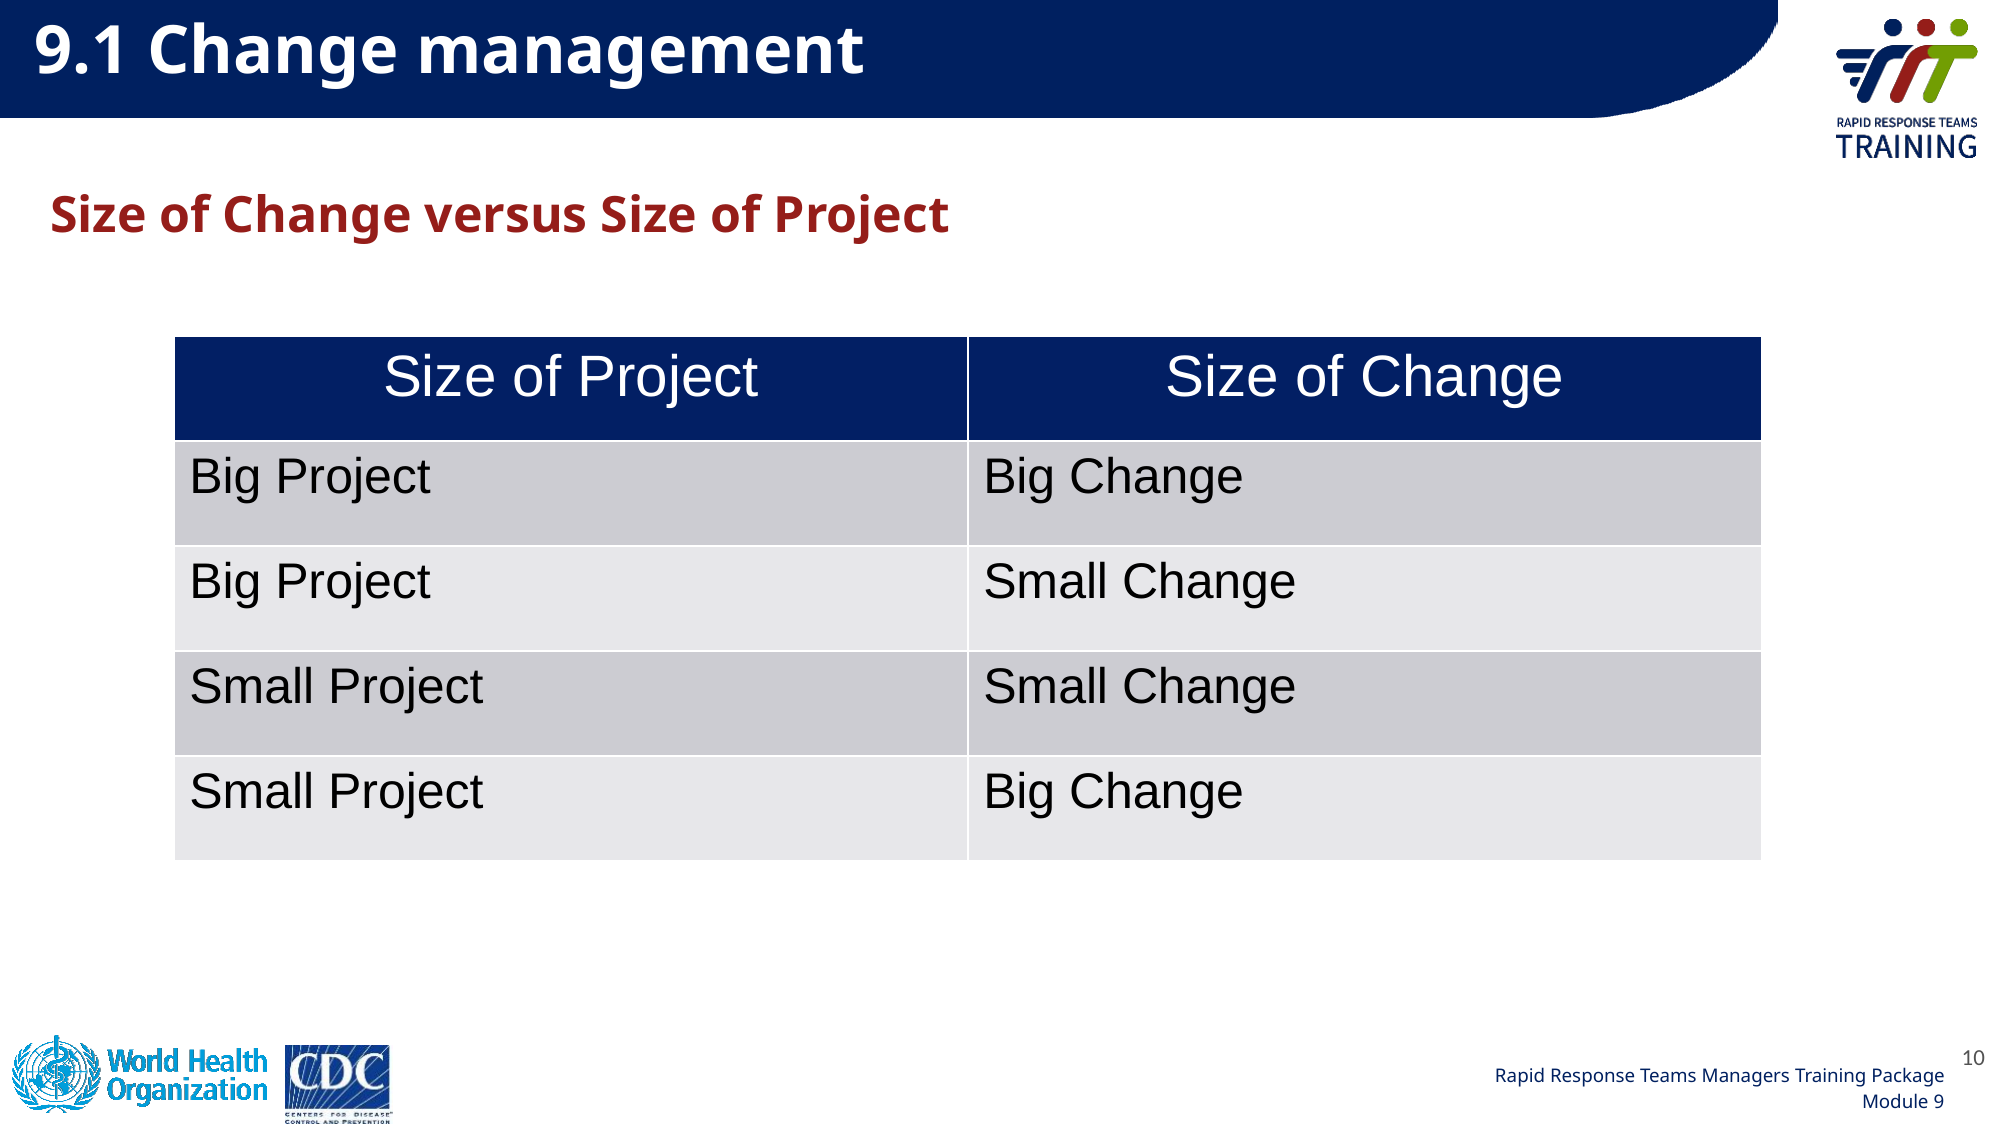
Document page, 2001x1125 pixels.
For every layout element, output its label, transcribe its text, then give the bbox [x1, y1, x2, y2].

table_cell Small Project [175, 652, 967, 755]
text_box 9.1 Change management [19, 0, 1036, 95]
table_header Size of Change [969, 337, 1761, 440]
picture [36, 1035, 267, 1113]
table_cell Big Change [969, 757, 1761, 860]
picture [28, 1054, 36, 1077]
picture [38, 1092, 54, 1100]
title Size of Change versus Size of Project [41, 162, 1018, 270]
picture [12, 1084, 46, 1113]
table_header Size of Project [175, 337, 967, 440]
table_cell Big Change [969, 442, 1761, 545]
slide_number 10 [1931, 1035, 2000, 1088]
picture [34, 1058, 41, 1077]
picture [285, 1045, 393, 1124]
picture [46, 1056, 54, 1061]
table_cell Small Change [969, 547, 1761, 650]
table_cell Small Change [969, 652, 1761, 755]
picture [43, 1088, 54, 1094]
picture [1835, 19, 1978, 167]
picture [38, 1044, 53, 1052]
table_cell Big Project [175, 442, 967, 545]
table_cell Small Project [175, 757, 967, 860]
picture [12, 1035, 53, 1067]
picture [50, 1109, 62, 1113]
picture [0, 0, 1778, 118]
table_cell Big Project [175, 547, 967, 650]
